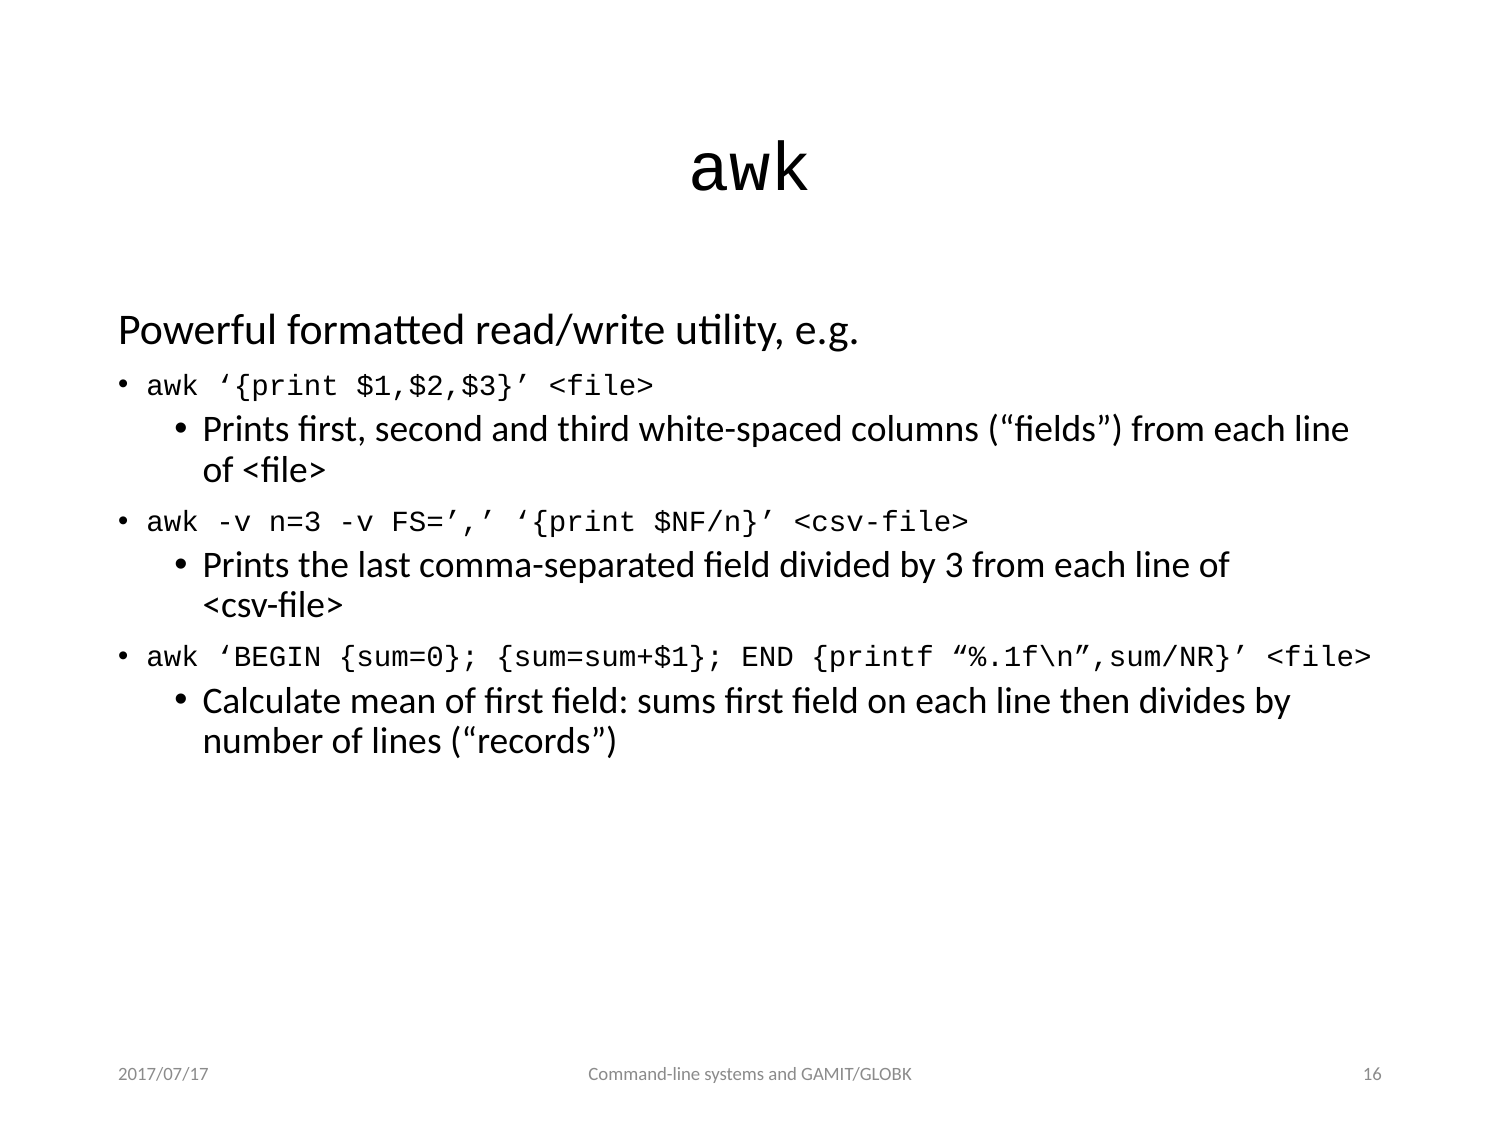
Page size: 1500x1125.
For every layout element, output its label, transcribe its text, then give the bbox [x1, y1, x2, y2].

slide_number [103, 1042, 441, 1103]
title awk [103, 59, 1397, 278]
slide_number 15 [1059, 1042, 1397, 1103]
list Powerful formatted read/write utility, e.g. awk ‘{print $1,$2,$3}’ <file> Prints first, second and third white-spaced columns (“fields”) from each line of <file> awk -v n=3 -v FS=’,’ ‘{print $NF/n}’ <csv-file> Prints the last comma-separated field divided by 3 from each line of <csv-file> awk ‘BEGIN {sum=0}; {sum=sum+$1}; END {printf “%.1f\n”,sum/NR}’ <file> Calculate mean of first field: sums first field on each line then divides by number of lines (“records”) [103, 299, 1397, 1014]
footer Command-line systems and GAMIT/GLOBK [496, 1042, 1004, 1103]
